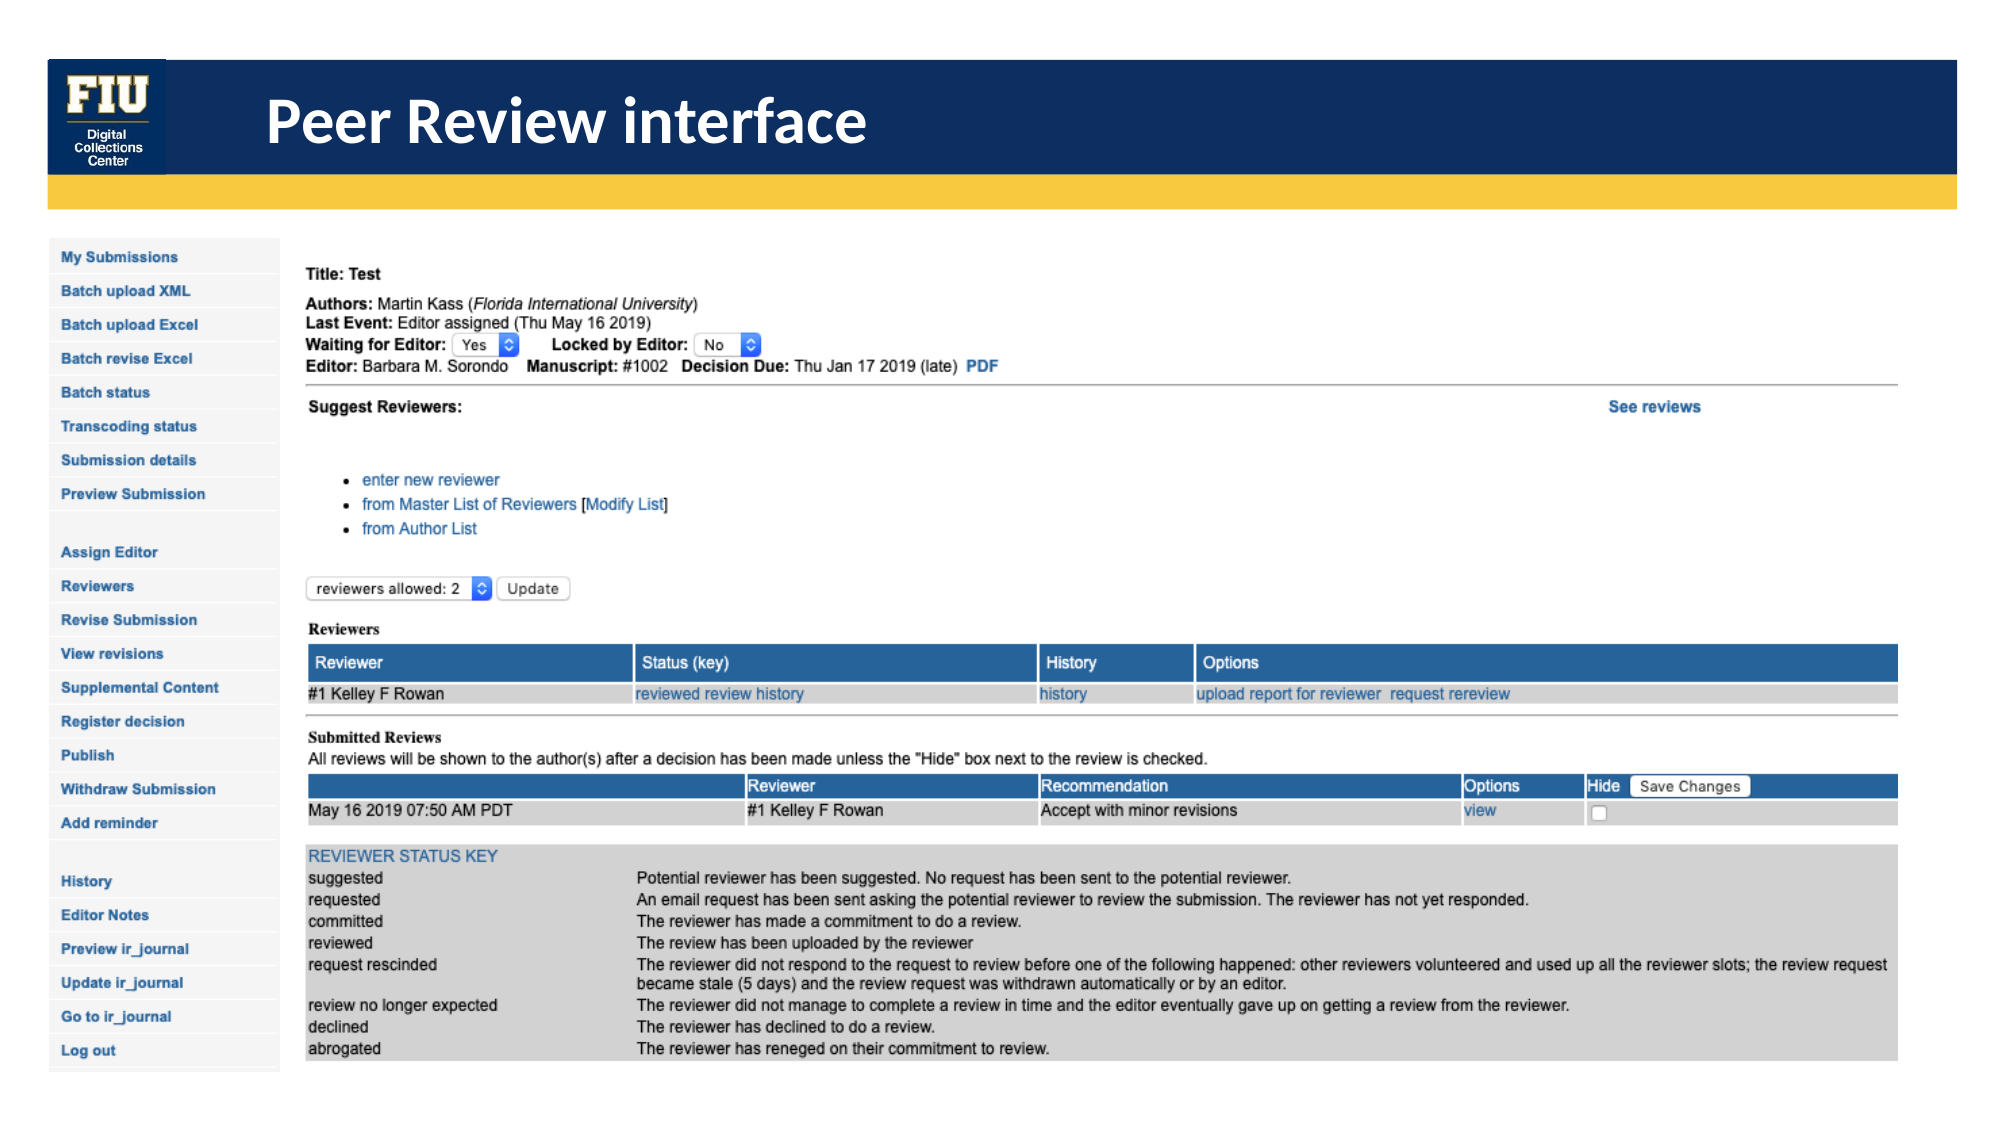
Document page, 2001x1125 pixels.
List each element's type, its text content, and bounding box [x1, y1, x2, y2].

picture [49, 59, 166, 177]
text_box Peer Review interface [251, 69, 1226, 164]
title [166, 59, 1958, 174]
picture [49, 238, 1898, 1072]
text_box [47, 174, 1958, 210]
